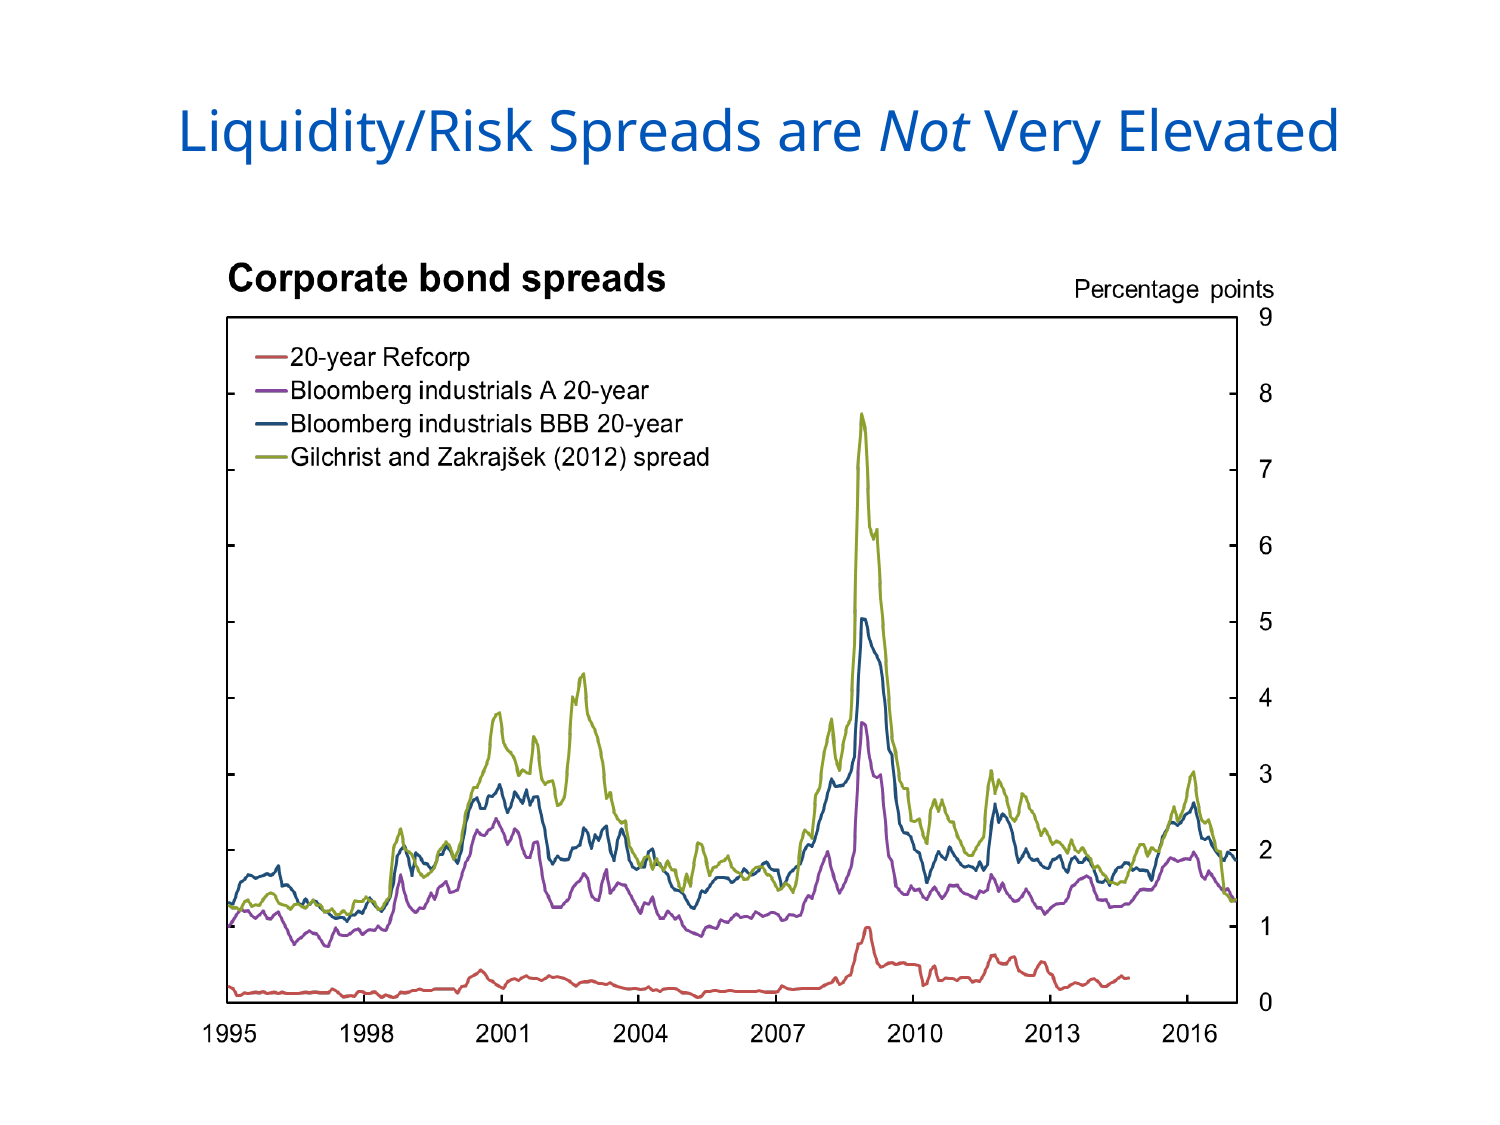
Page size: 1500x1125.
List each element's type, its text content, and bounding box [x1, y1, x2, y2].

title Liquidity/Risk Spreads are Not Very Elevated [75, 45, 1425, 200]
picture [199, 237, 1276, 1051]
